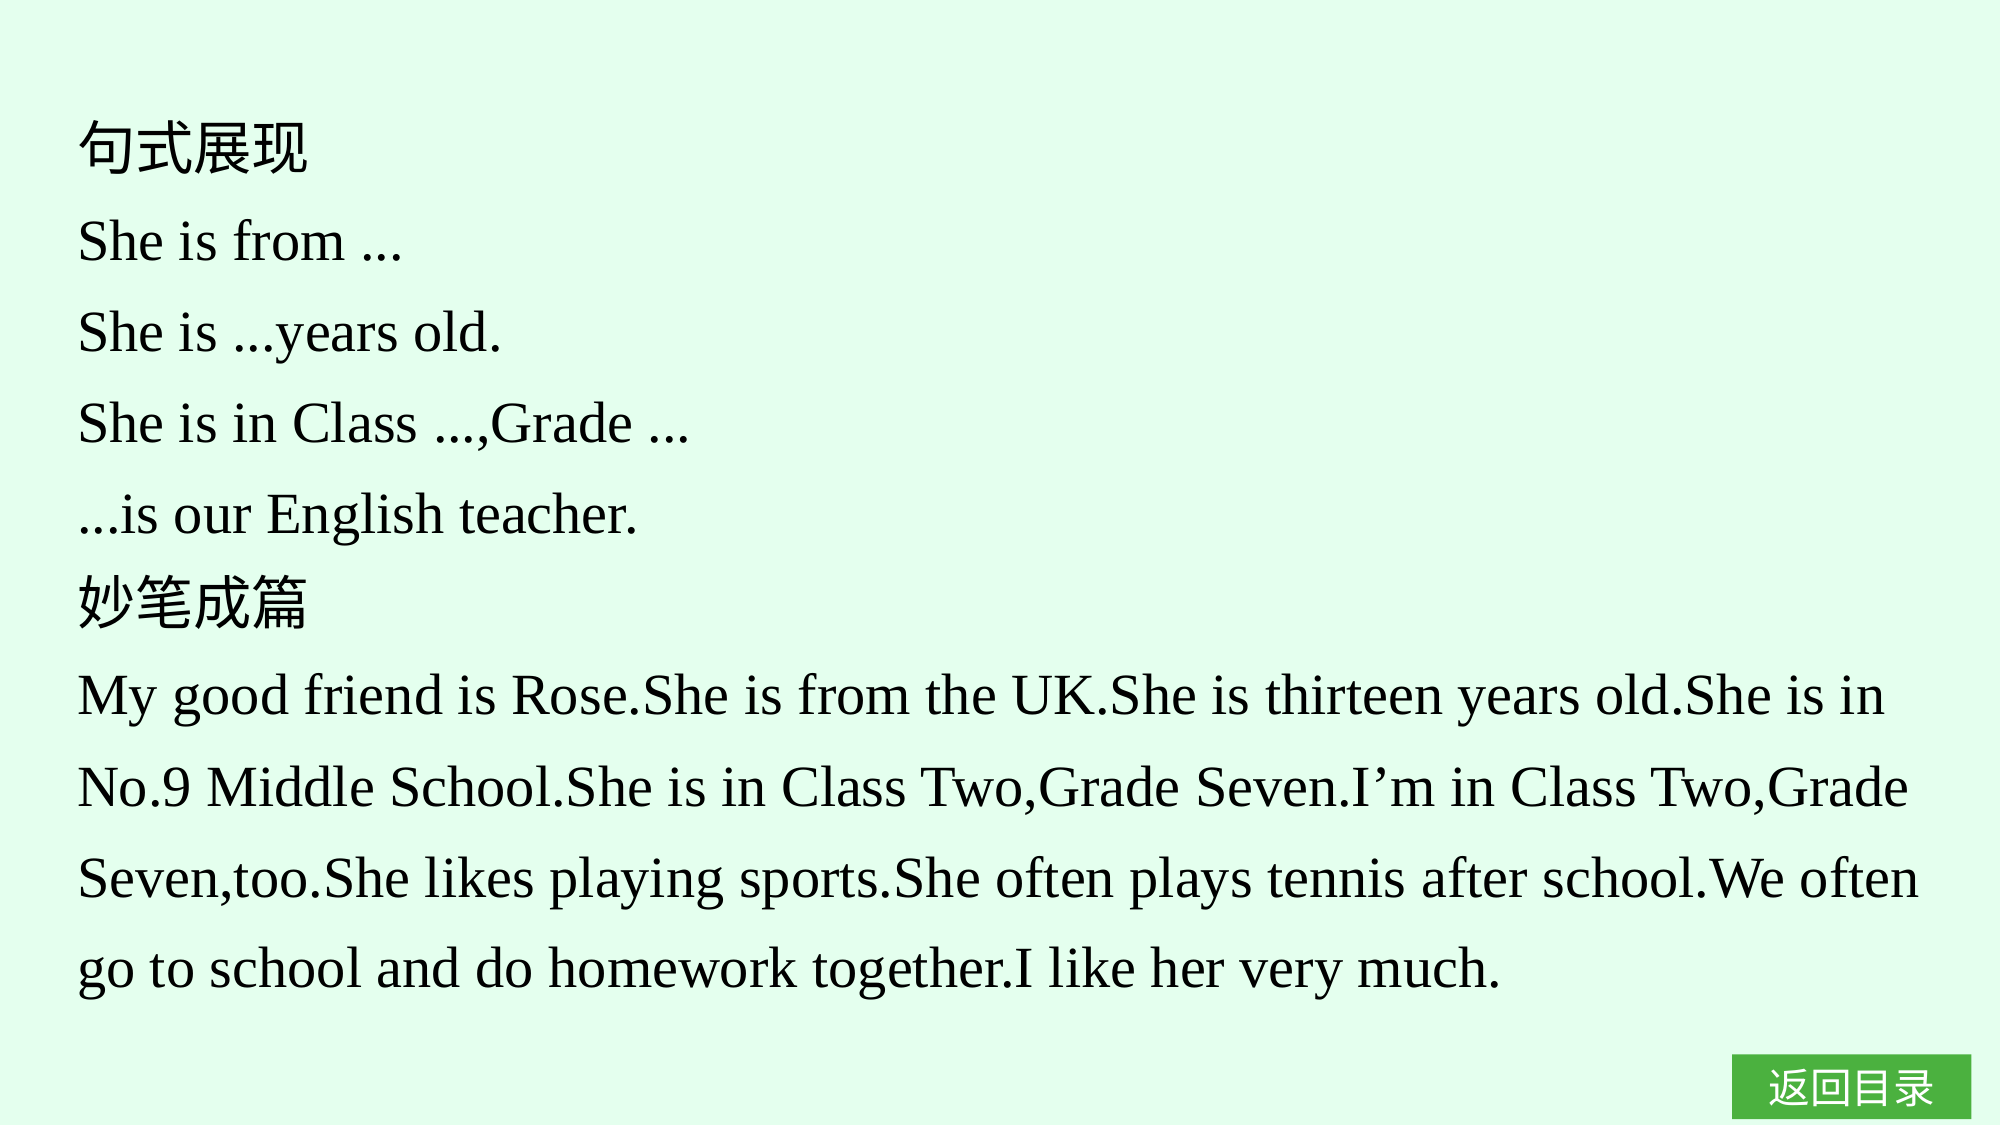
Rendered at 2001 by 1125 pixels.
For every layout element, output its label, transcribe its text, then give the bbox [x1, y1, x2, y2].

text_box 句式展现 She is from ... She is ...years old. She is in Class ...,Grade ... ...is our English teacher. 妙笔成篇 My good friend is Rose.She is from the UK.She is thirteen years old.She is in No.9 Middle School.She is in Class Two,Grade Seven.I’m in Class Two,Grade Seven,too.She likes playing sports.She often plays tennis after school.We often go to school and do homework together.I like her very much. [62, 82, 1938, 1007]
